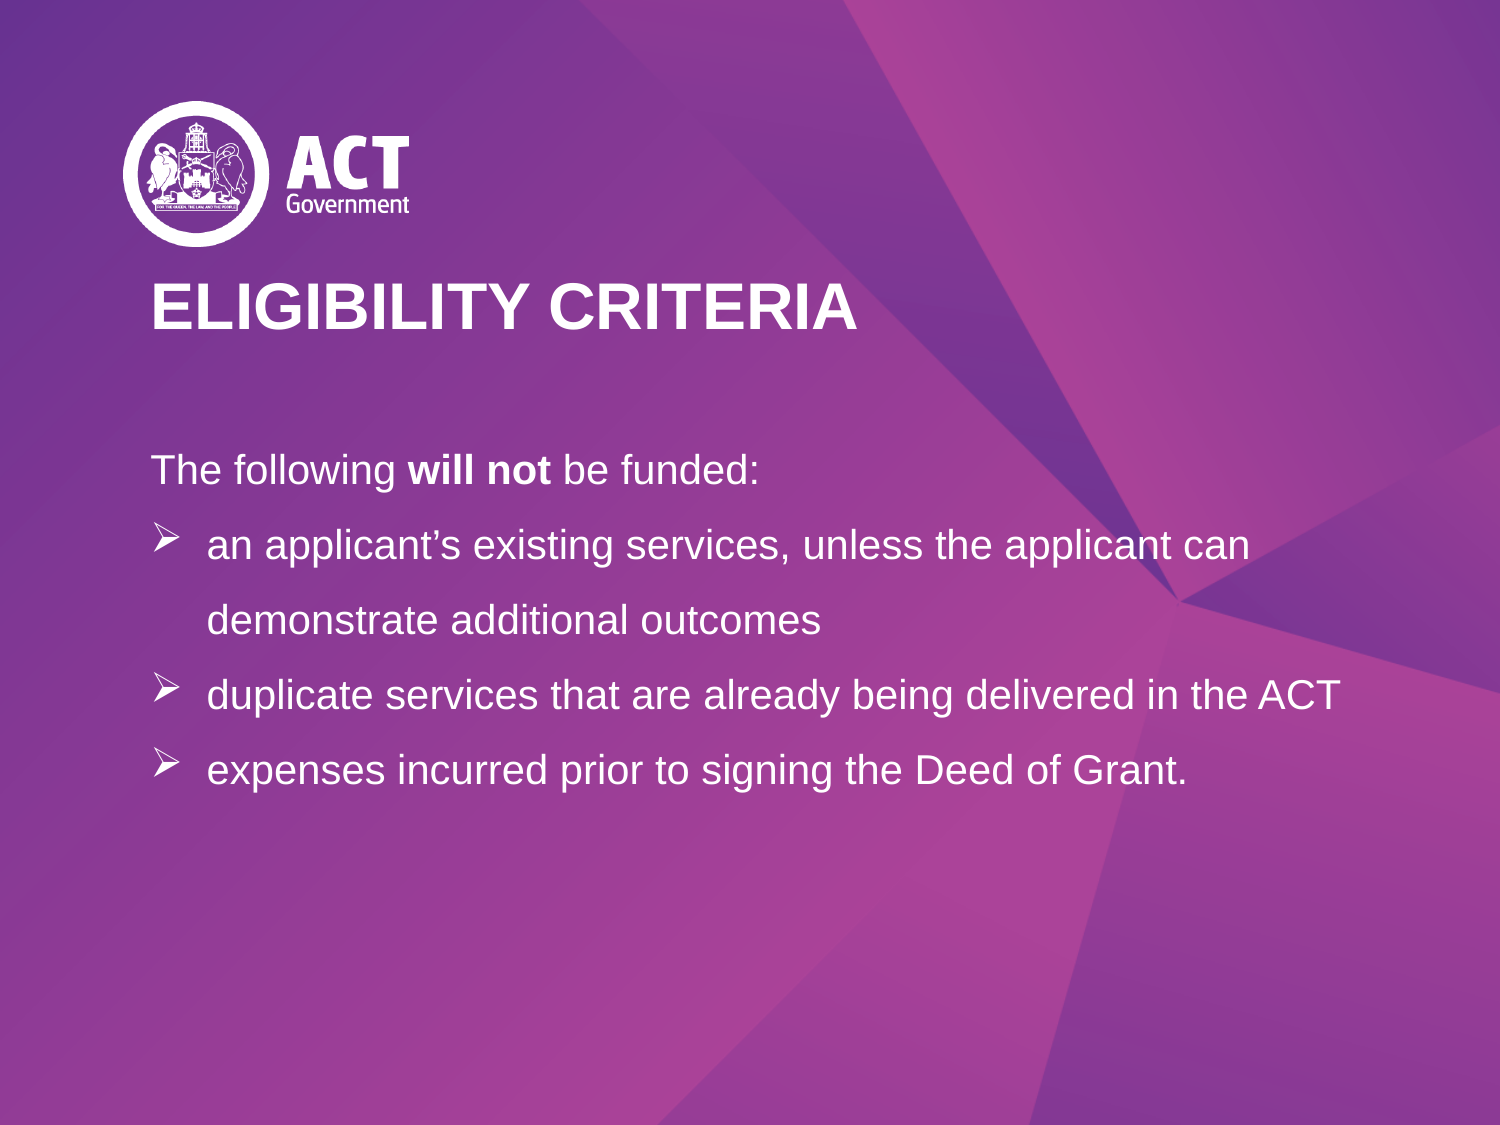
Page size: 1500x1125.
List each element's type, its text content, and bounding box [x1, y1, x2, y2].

text_box The following will not be funded: an applicant’s existing services, unless the applicant can demonstrate additional outcomes duplicate services that are already being delivered in the ACT expenses incurred prior to signing the Deed of Grant. [135, 385, 1365, 801]
picture [0, 0, 1500, 1125]
list ELIGIBILITY CRITERIA [135, 255, 1411, 350]
